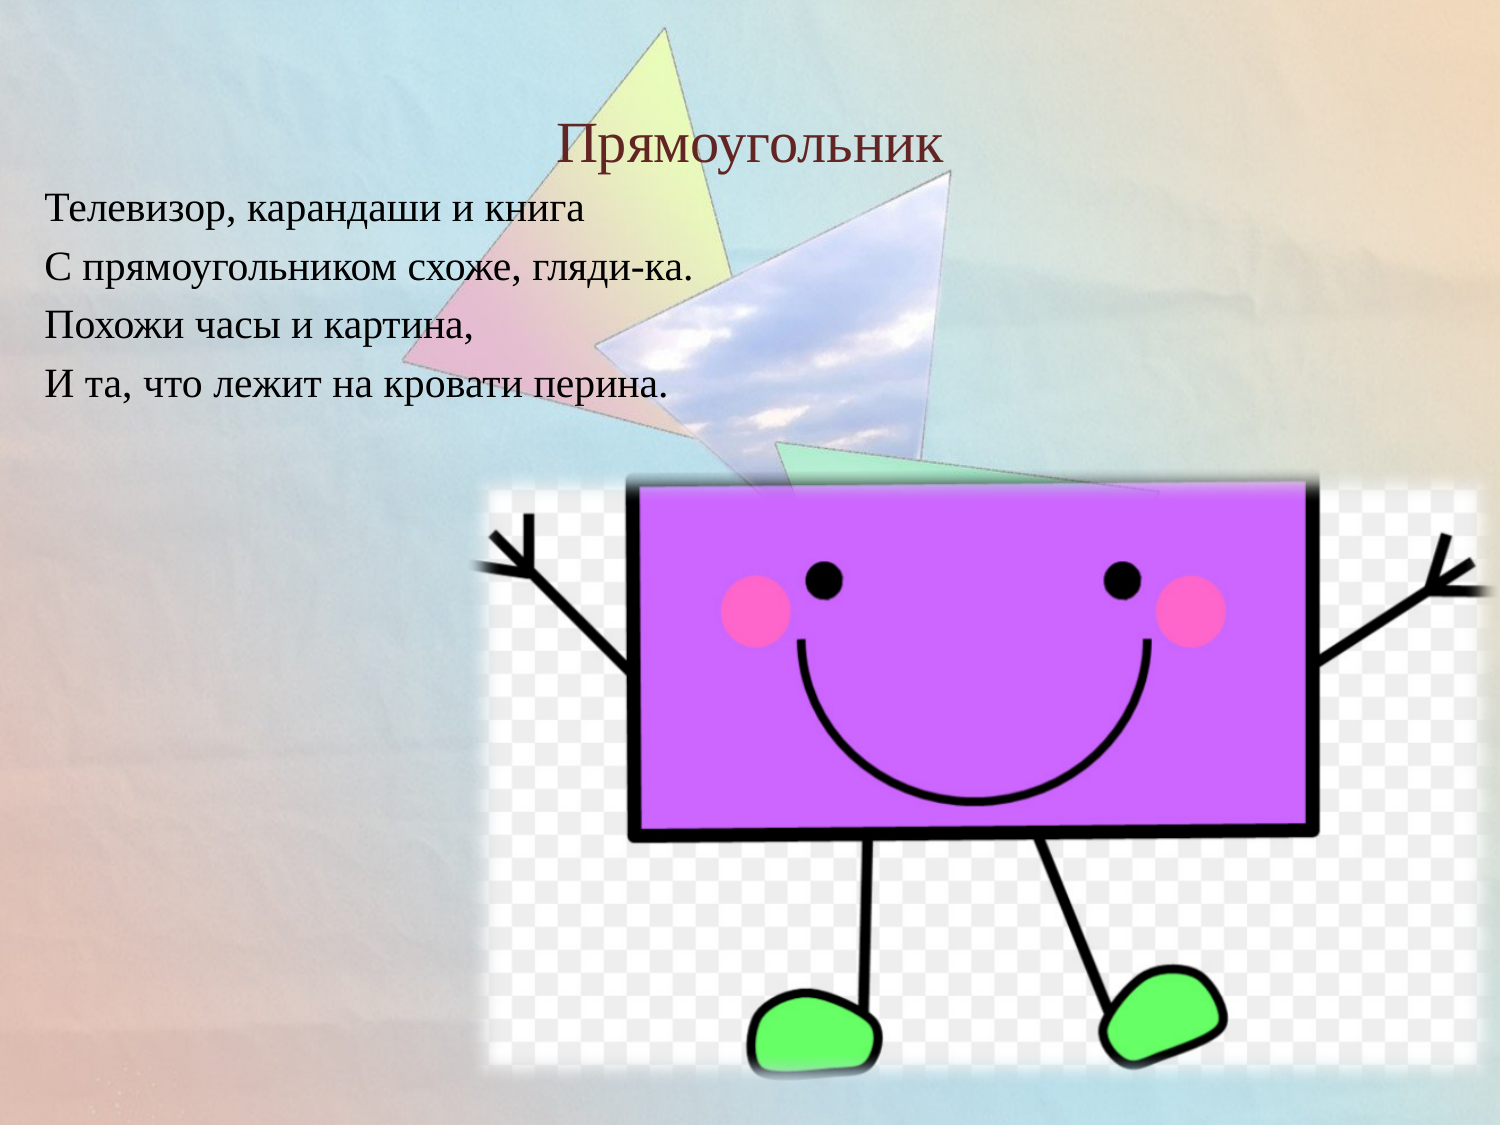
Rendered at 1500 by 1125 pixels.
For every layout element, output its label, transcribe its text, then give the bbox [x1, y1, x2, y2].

picture [0, 0, 1500, 1125]
list Телевизор, карандаши и книга С прямоугольником схоже, гляди-ка. Похожи часы и картина, И та, что лежит на кровати перина. [29, 172, 1425, 1005]
title Прямоугольник [75, 45, 1425, 172]
